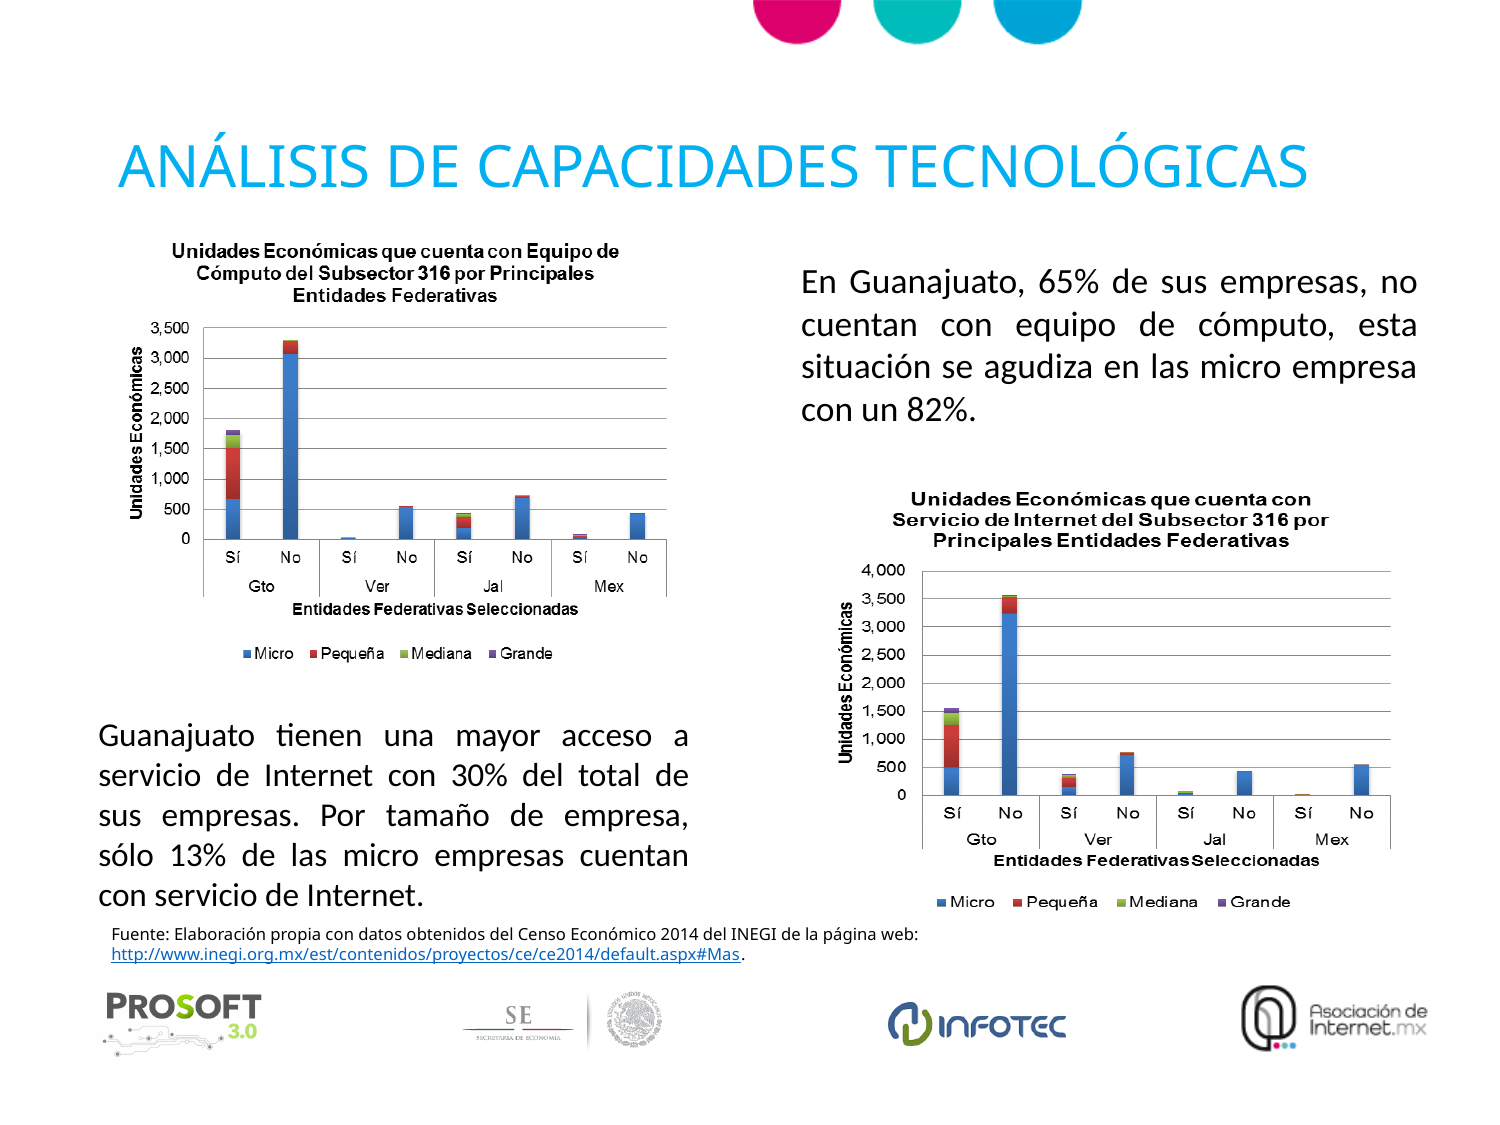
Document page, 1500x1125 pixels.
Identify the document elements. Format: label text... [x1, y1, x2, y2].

text_box En Guanajuato, 65% de sus empresas, no cuentan con equipo de cómputo, esta situación se agudiza en las micro empresa con un 82%. [786, 250, 1434, 436]
text_box Guanajuato tienen una mayor acceso a servicio de Internet con 30% del total de sus empresas. Por tamaño de empresa, sólo 13% de las micro empresas cuentan con servicio de Internet. [83, 705, 705, 920]
text_box Fuente: Elaboración propia con datos obtenidos del Censo Económico 2014 del INEGI de la página web: http://www.inegi.org.mx/est/contenidos/proyectos/ce/ce2014/default.aspx#Mas. [96, 916, 1412, 995]
picture [0, 0, 1500, 1125]
title ANÁLISIS DE CAPACIDADES TECNOLÓGICAS [103, 59, 1459, 278]
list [103, 226, 686, 679]
